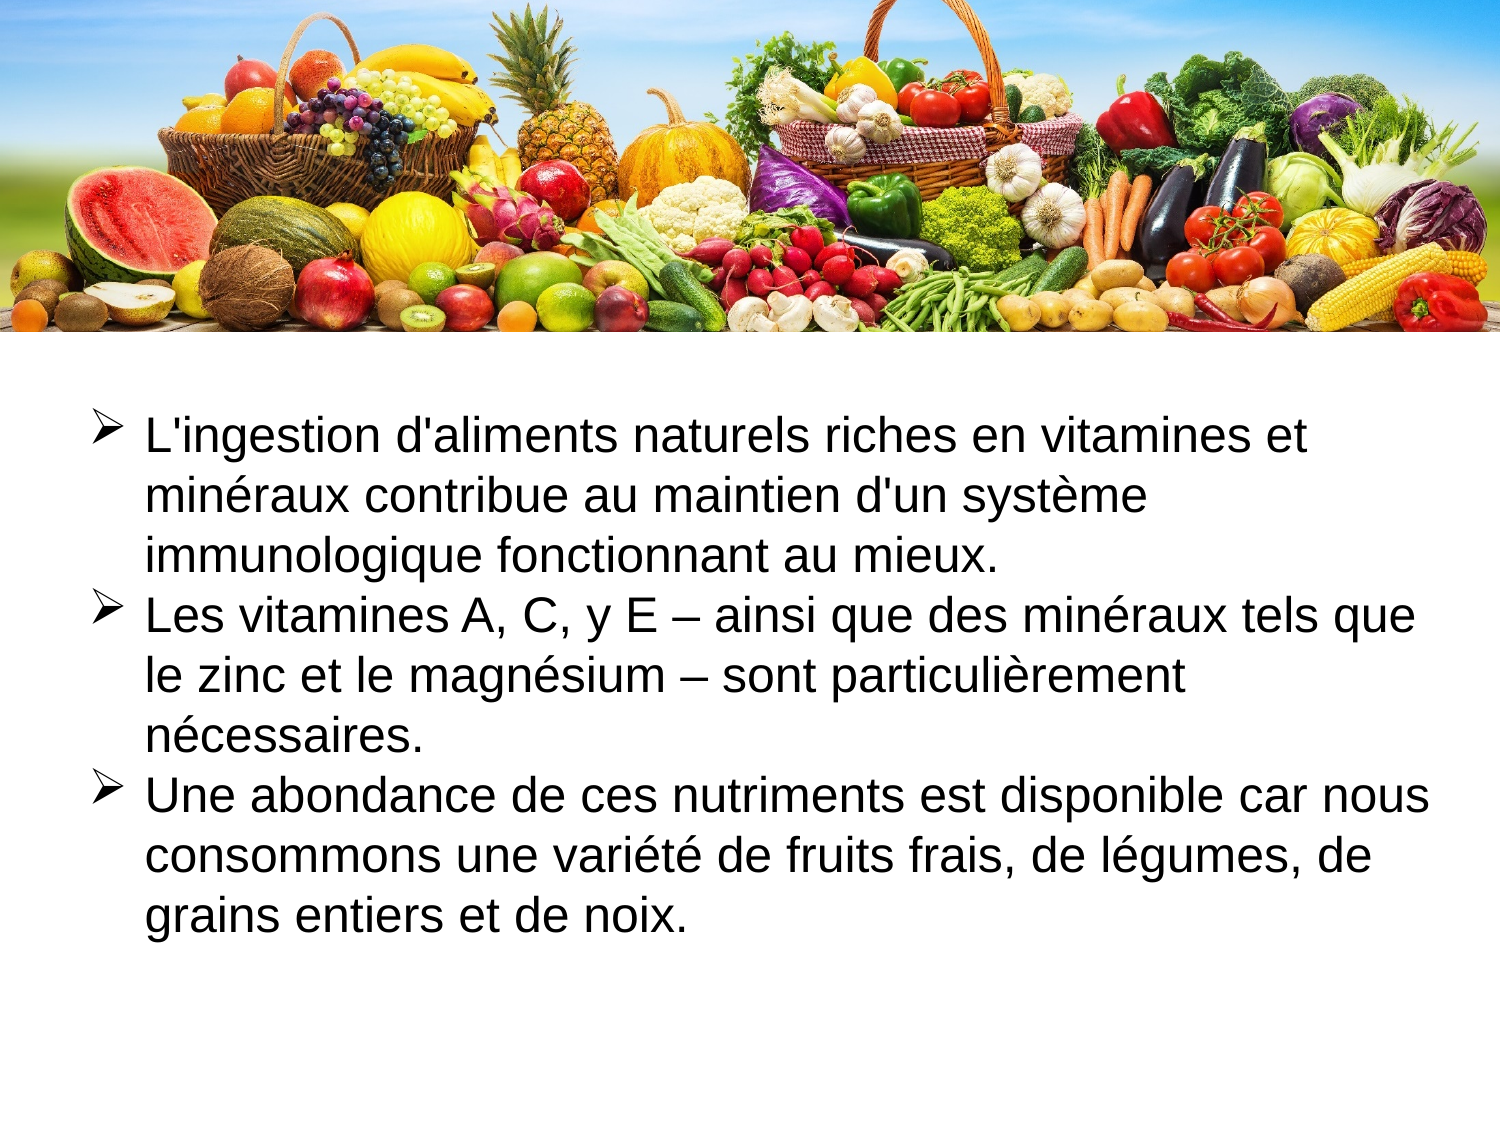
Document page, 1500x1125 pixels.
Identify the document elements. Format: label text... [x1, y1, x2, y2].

picture [0, 0, 1500, 1125]
text_box L'ingestion d'aliments naturels riches en vitamines et minéraux contribue au maintien d'un système immunologique fonctionnant au mieux. Les vitamines A, C, y E – ainsi que des minéraux tels que le zinc et le magnésium – sont particulièrement nécessaires. Une abondance de ces nutriments est disponible car nous consommons une variété de fruits frais, de légumes, de grains entiers et de noix. [73, 395, 1477, 1011]
